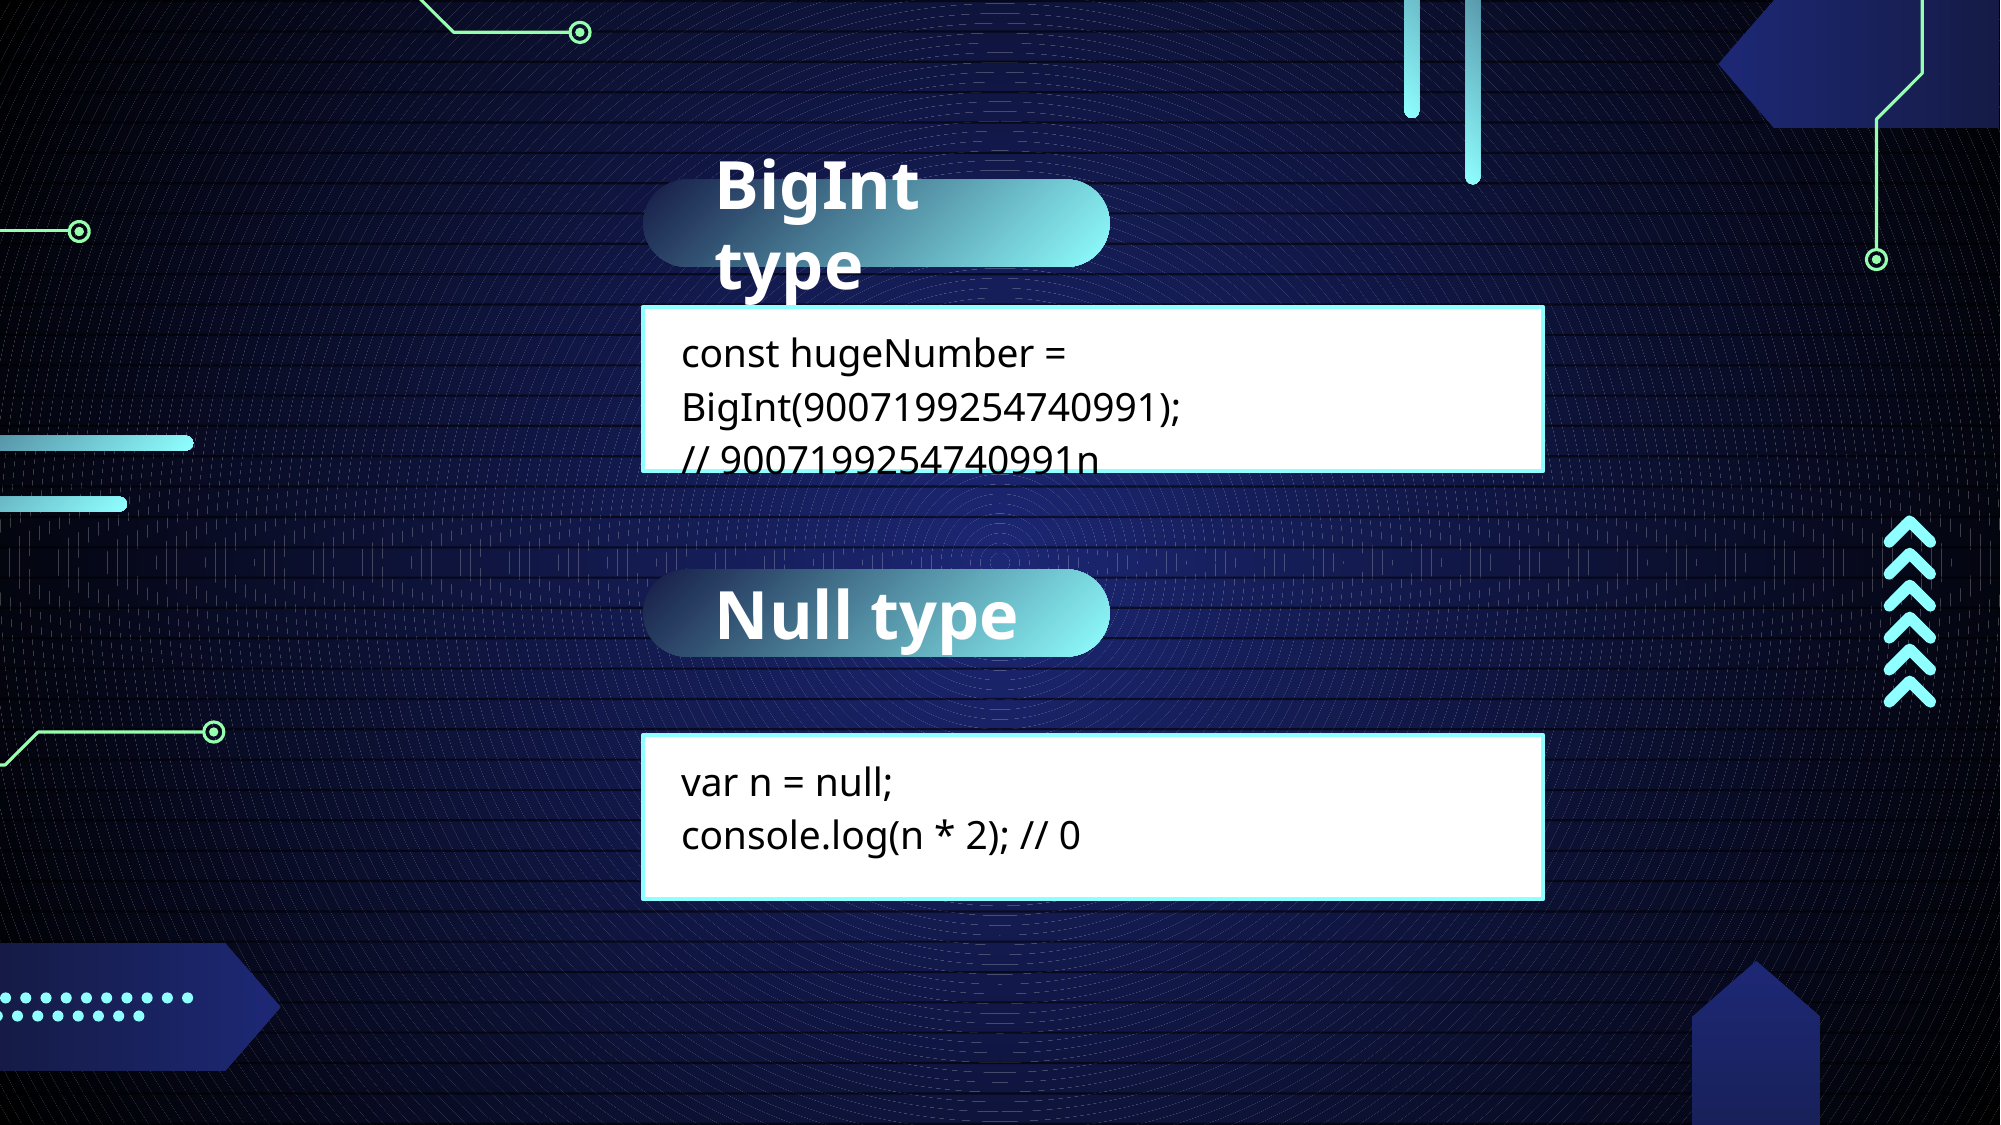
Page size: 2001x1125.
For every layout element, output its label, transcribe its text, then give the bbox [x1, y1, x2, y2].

text_box Null type [695, 582, 1089, 643]
text_box BigInt type [695, 193, 1089, 253]
text_box [643, 179, 1110, 267]
subtitle var n = null; console.log(n * 2); // 0 [641, 733, 1545, 901]
text_box [643, 569, 1110, 657]
subtitle const hugeNumber = BigInt(9007199254740991); // 9007199254740991n [641, 305, 1545, 473]
